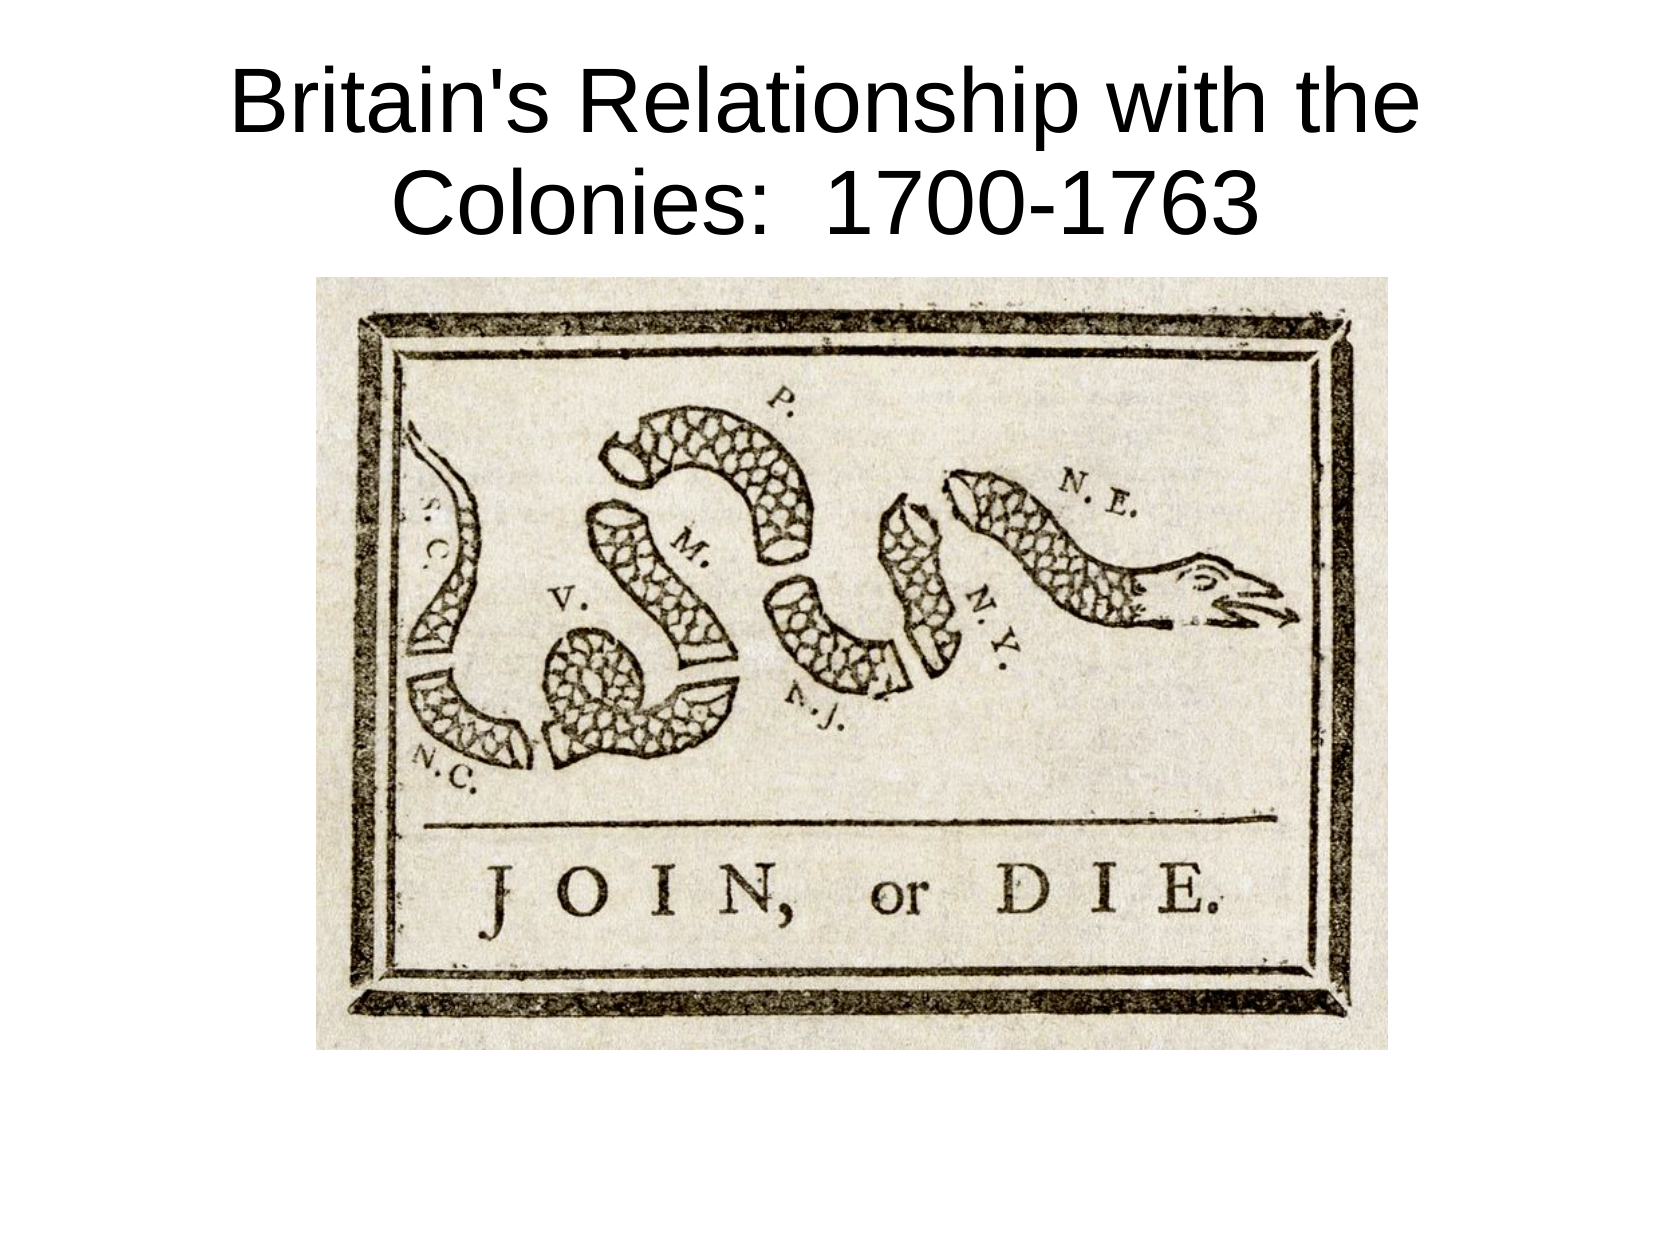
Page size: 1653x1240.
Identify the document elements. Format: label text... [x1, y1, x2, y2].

title Britain's Relationship with the Colonies: 1700-1763 [82, 47, 1572, 260]
picture [315, 276, 1388, 1051]
